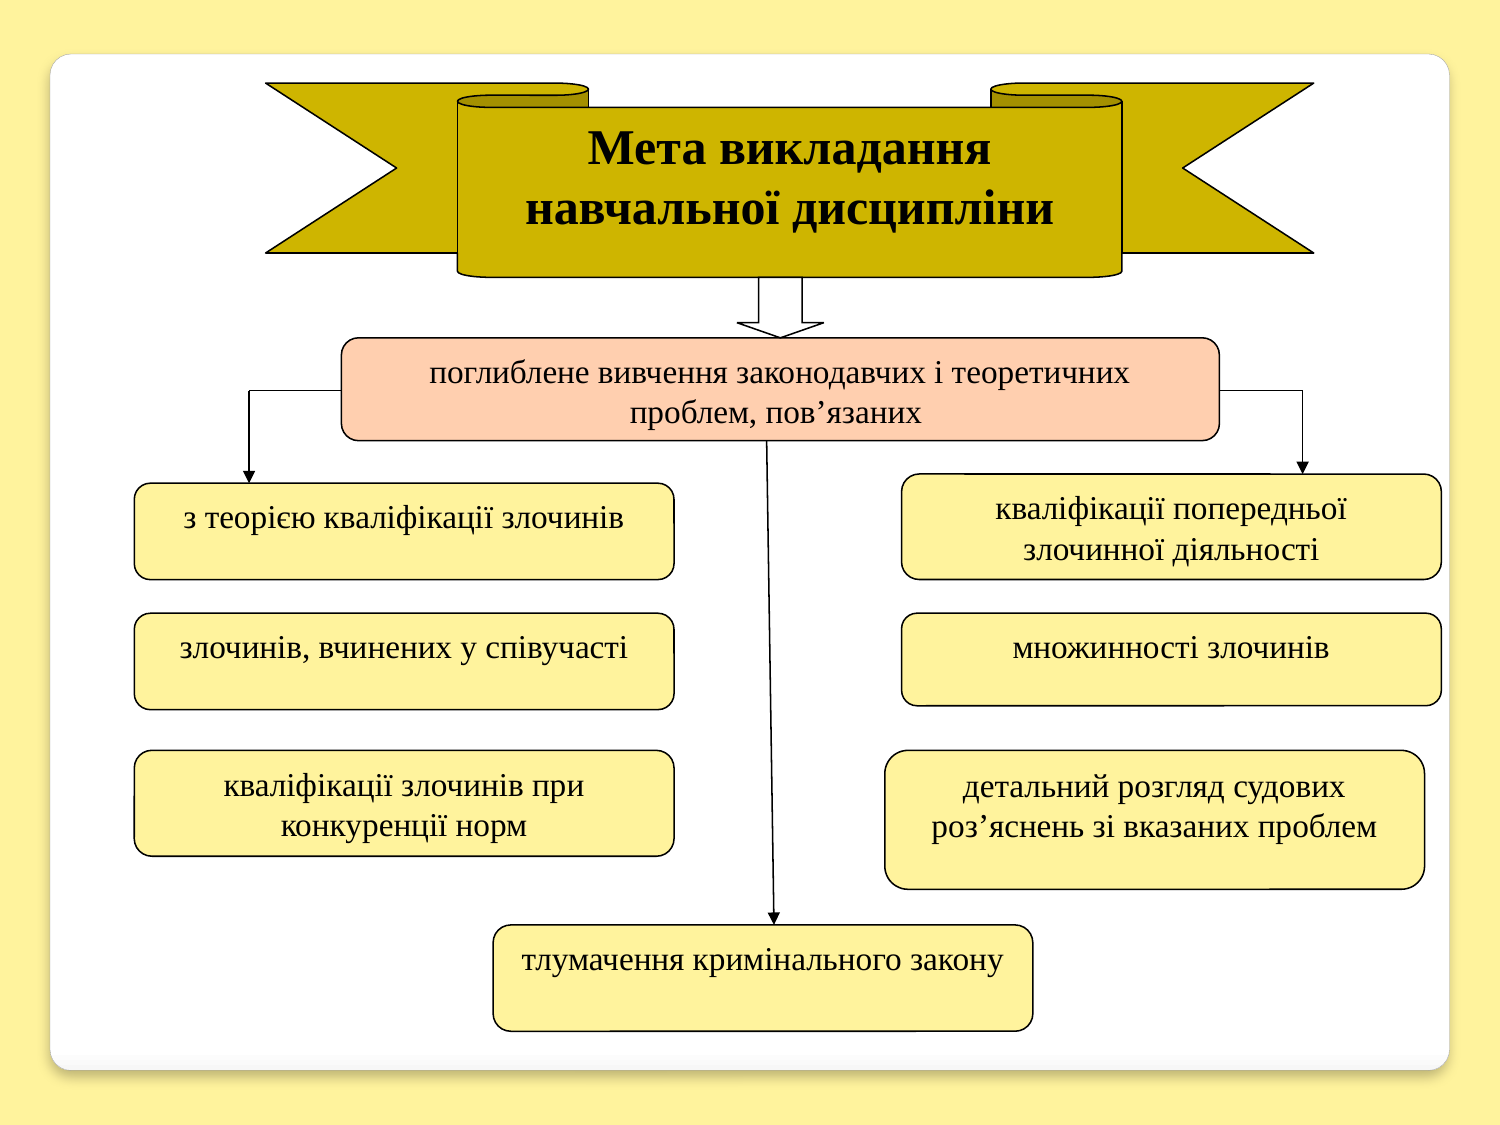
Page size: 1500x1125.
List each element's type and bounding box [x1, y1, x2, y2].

text_box [134, 82, 1442, 1032]
